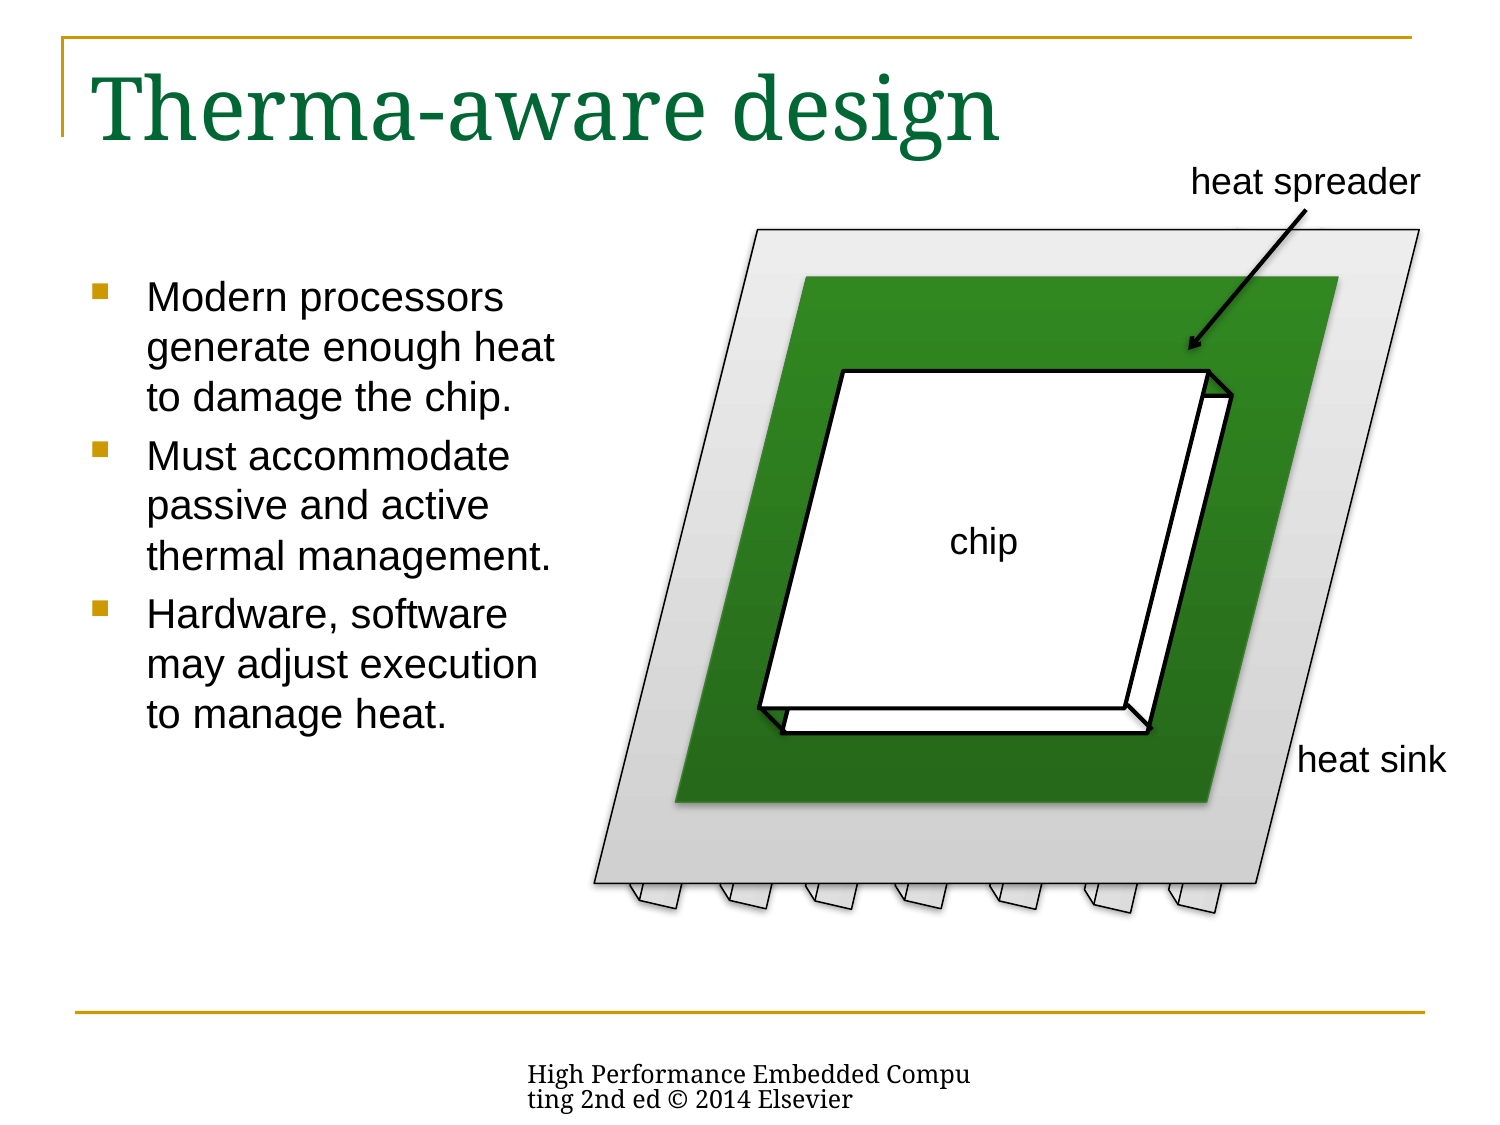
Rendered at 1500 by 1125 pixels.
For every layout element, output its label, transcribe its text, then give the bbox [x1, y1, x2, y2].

text_box [808, 892, 857, 911]
text_box [898, 892, 946, 910]
text_box [593, 228, 1420, 885]
text_box [782, 276, 1339, 680]
text_box [633, 892, 681, 910]
title Therma-aware design [75, 45, 1425, 233]
text_box heat spreader [1175, 149, 1437, 210]
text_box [758, 370, 1233, 734]
footer High Performance Embedded Computing 2nd ed © 2014 Elsevier [512, 1025, 988, 1100]
text_box [1169, 892, 1221, 914]
text_box [992, 892, 1041, 911]
text_box [1085, 892, 1137, 914]
text_box [674, 488, 1223, 803]
text_box heat sink [1282, 727, 1462, 788]
text_box [723, 892, 771, 910]
list Modern processors generate enough heat to damage the chip. Must accommodate passive and active thermal management. Hardware, software may adjust execution to manage heat. [75, 262, 575, 1006]
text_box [1187, 210, 1307, 351]
